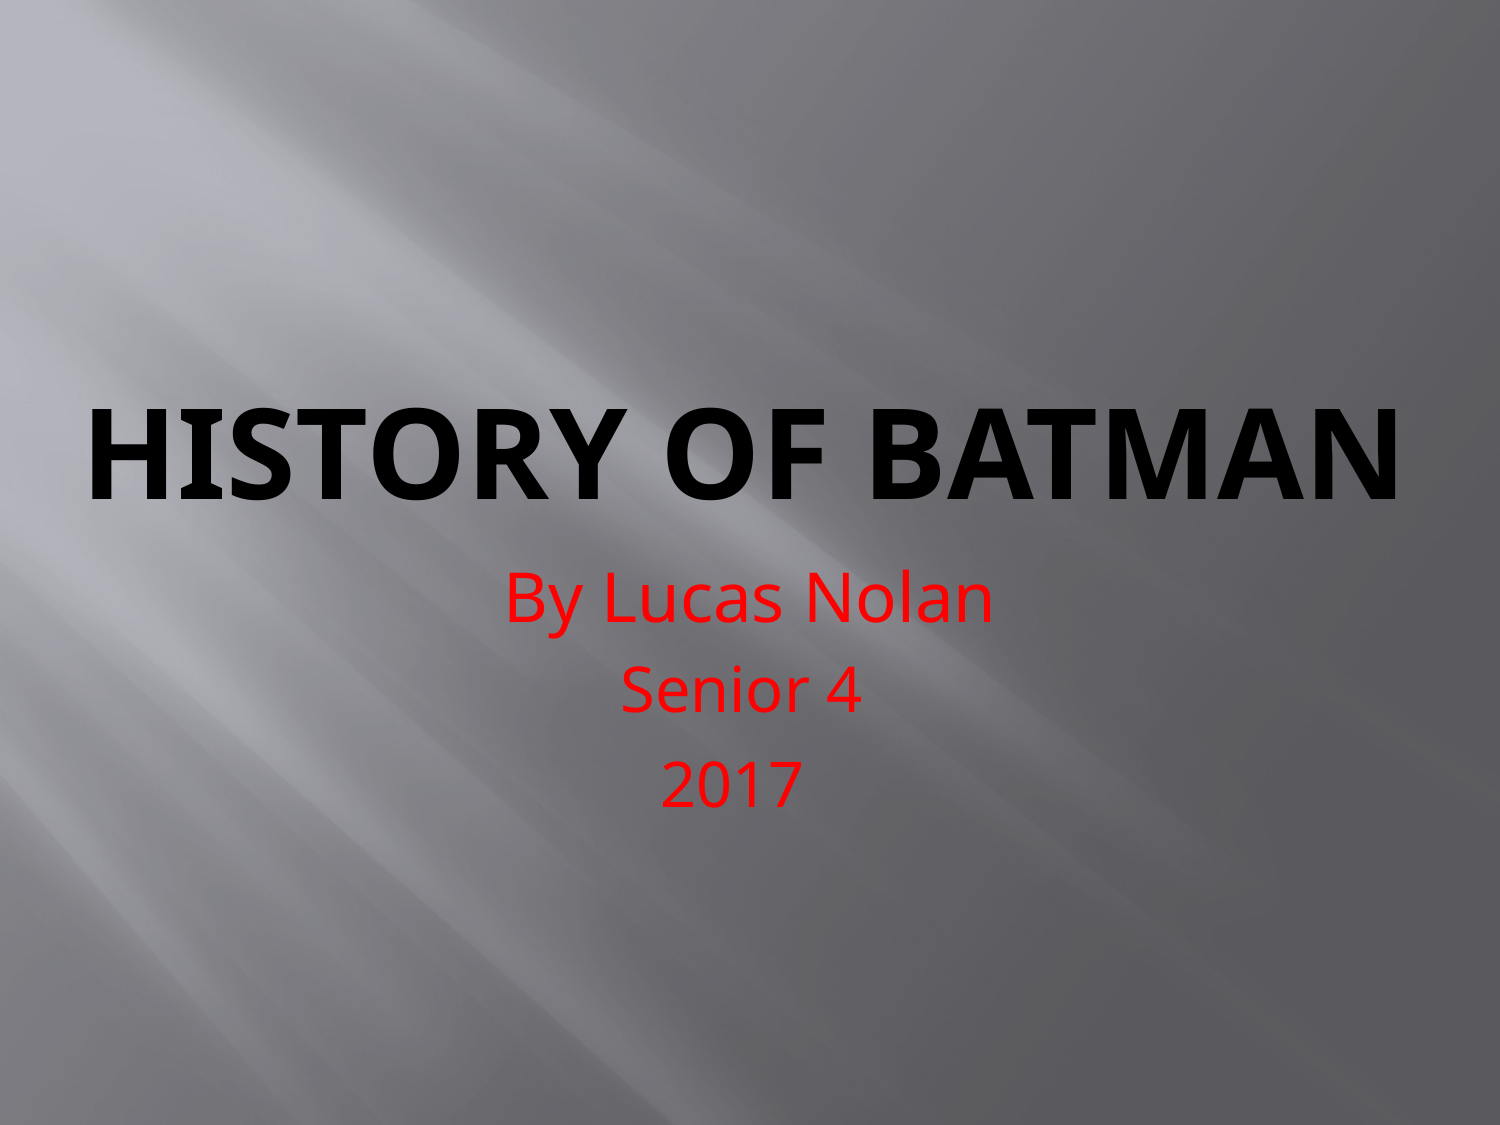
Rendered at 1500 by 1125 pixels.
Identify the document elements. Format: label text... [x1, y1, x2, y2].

title History of Batman [69, 224, 1420, 525]
subtitle By Lucas Nolan Senior 4 2017 [225, 546, 1275, 834]
